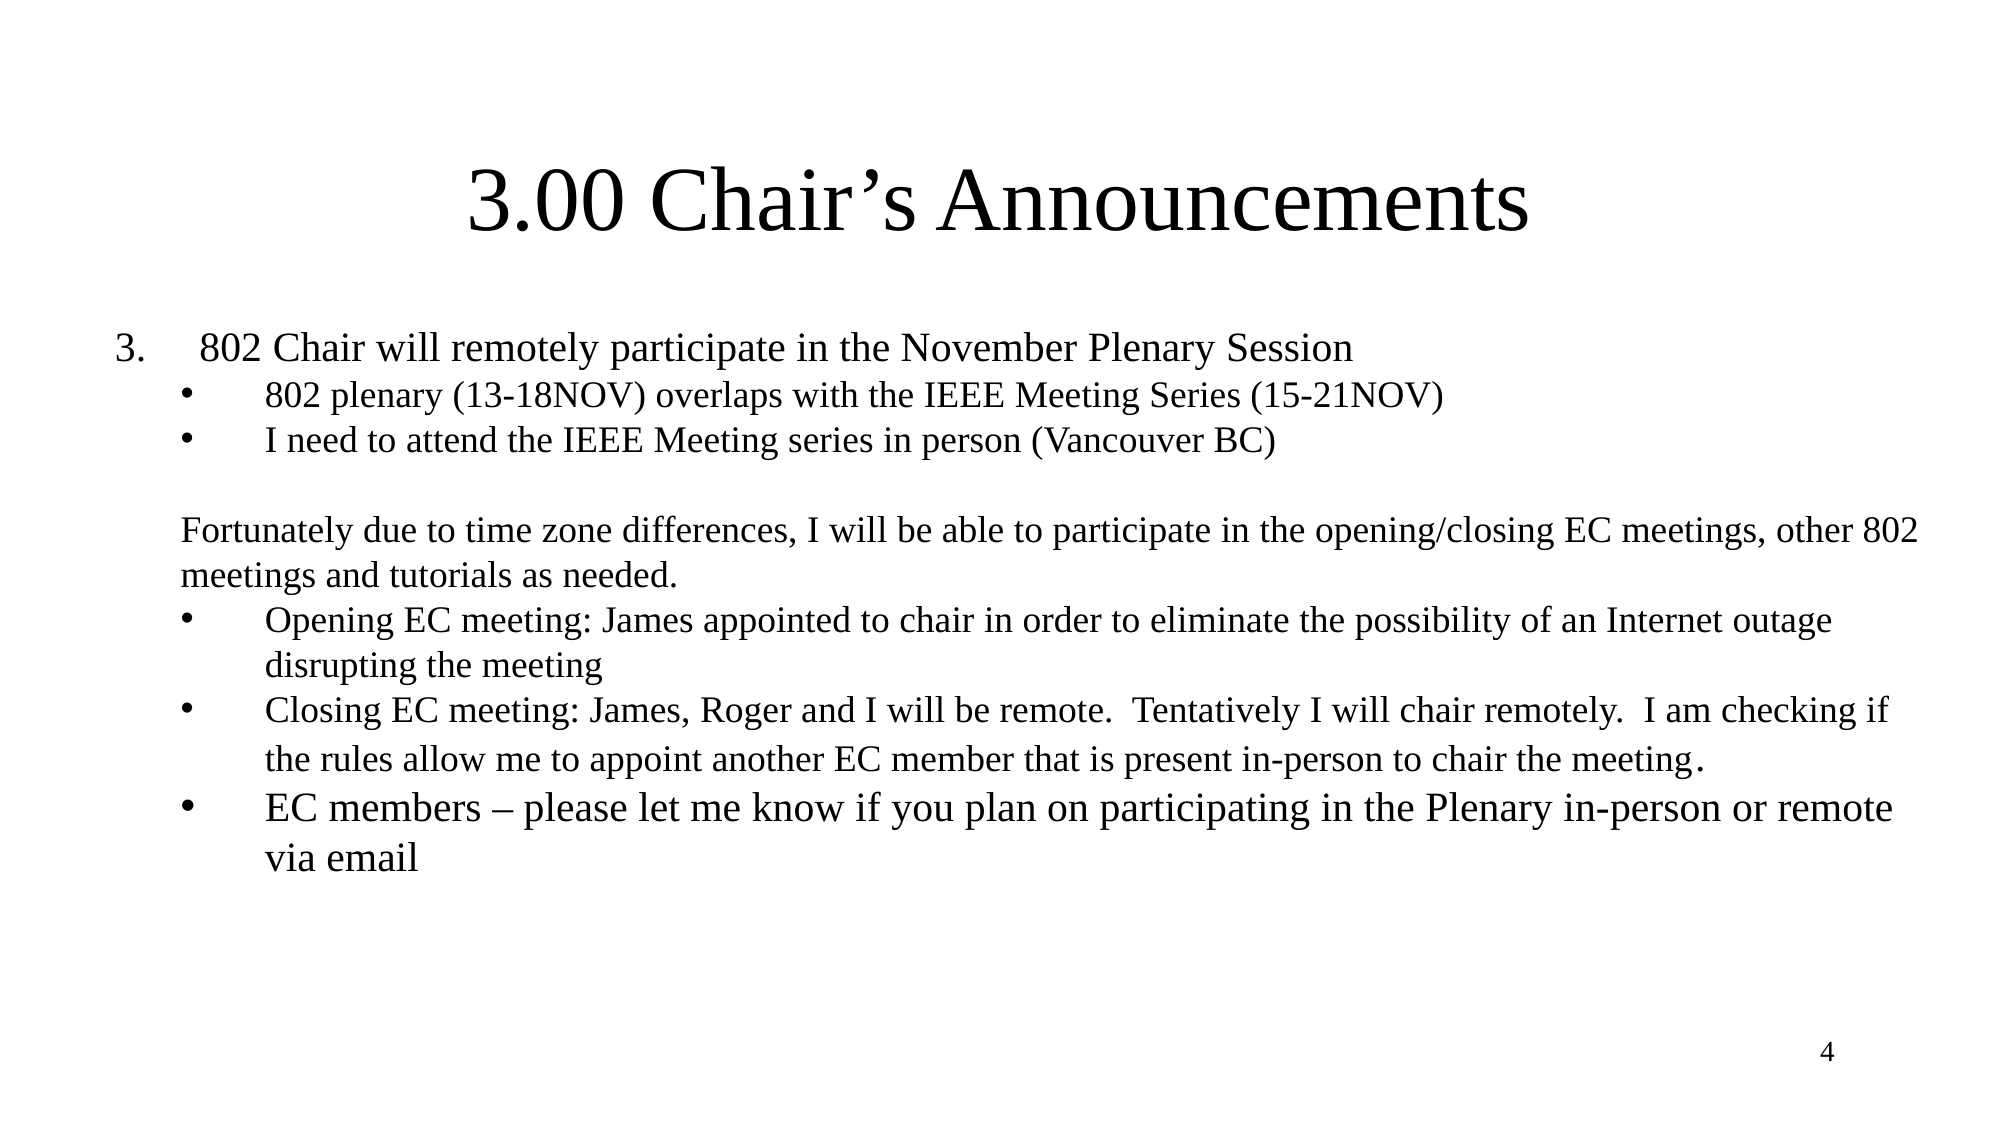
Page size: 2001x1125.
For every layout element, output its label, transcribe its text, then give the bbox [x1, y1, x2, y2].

slide_number 4 [1433, 1024, 1851, 1101]
list 802 Chair will remotely participate in the November Plenary Session 802 plenary (13-18NOV) overlaps with the IEEE Meeting Series (15-21NOV) I need to attend the IEEE Meeting series in person (Vancouver BC) Fortunately due to time zone differences, I will be able to participate in the opening/closing EC meetings, other 802 meetings and tutorials as needed. Opening EC meeting: James appointed to chair in order to eliminate the possibility of an Internet outage disrupting the meeting Closing EC meeting: James, Roger and I will be remote. Tentatively I will chair remotely. I am checking if the rules allow me to appoint another EC member that is present in-person to chair the meeting. EC members – please let me know if you plan on participating in the Plenary in-person or remote via email [24, 312, 1938, 988]
title 3.00 Chair’s Announcements [149, 99, 1851, 288]
